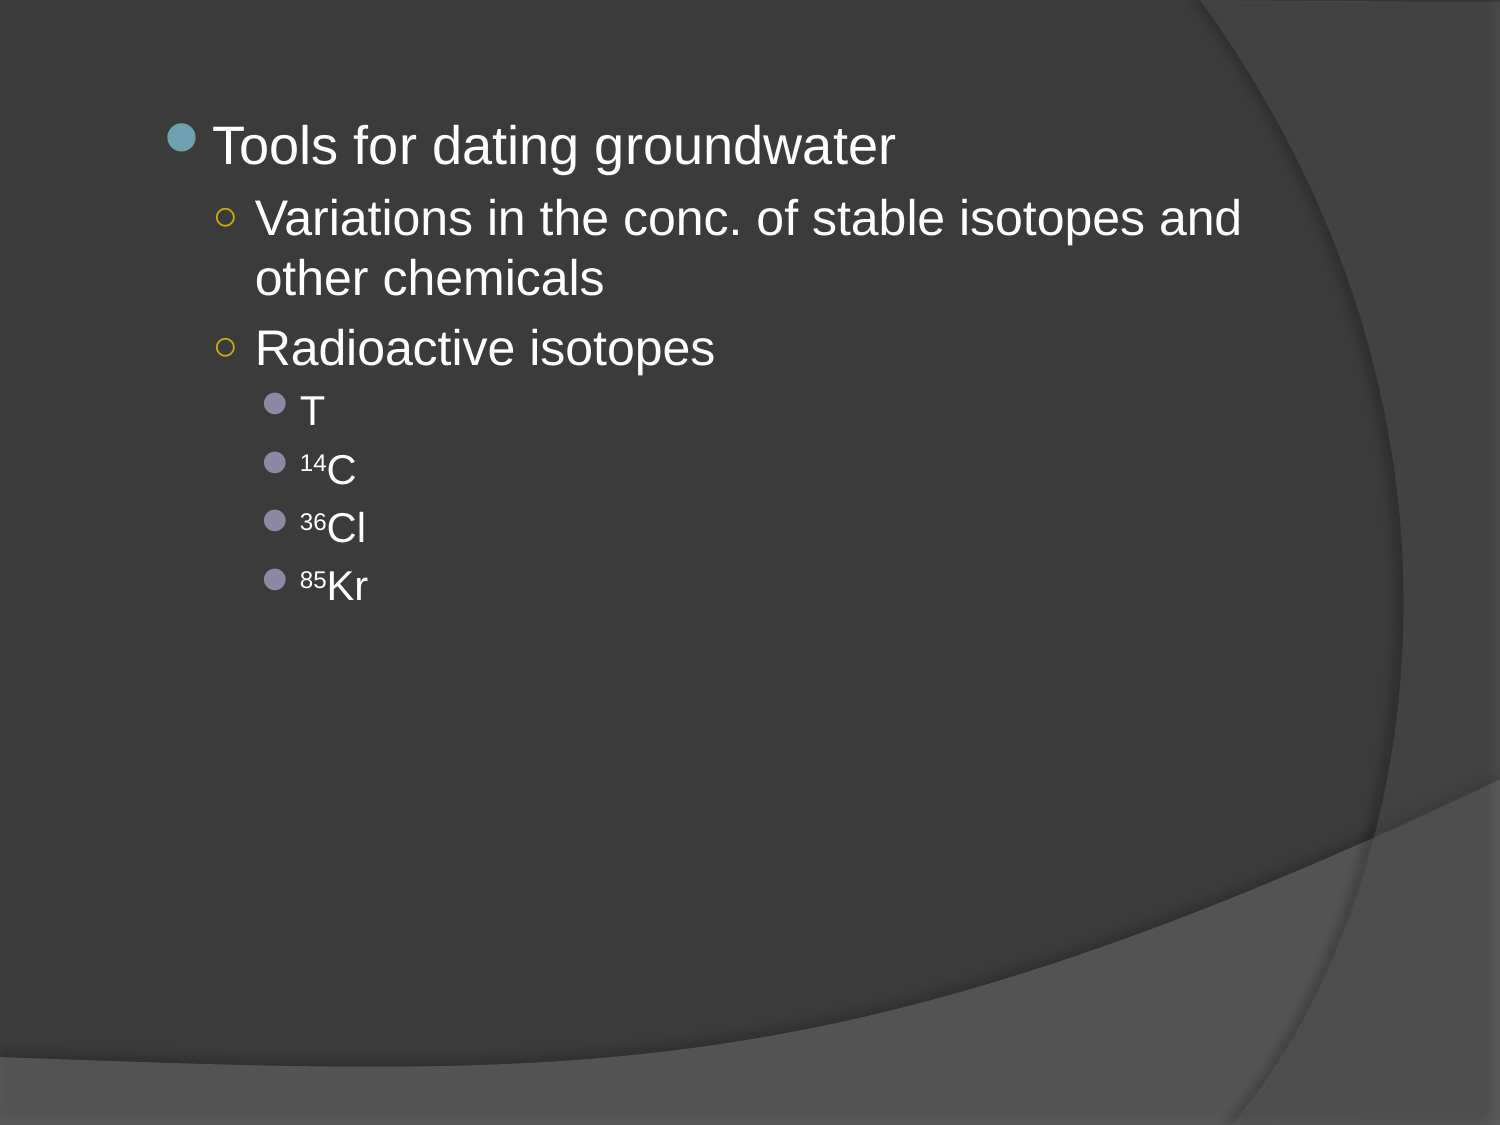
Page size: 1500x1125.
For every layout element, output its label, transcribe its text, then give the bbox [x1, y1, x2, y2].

list Tools for dating groundwater Variations in the conc. of stable isotopes and other chemicals Radioactive isotopes T 14C 36Cl 85Kr [75, 103, 1300, 846]
